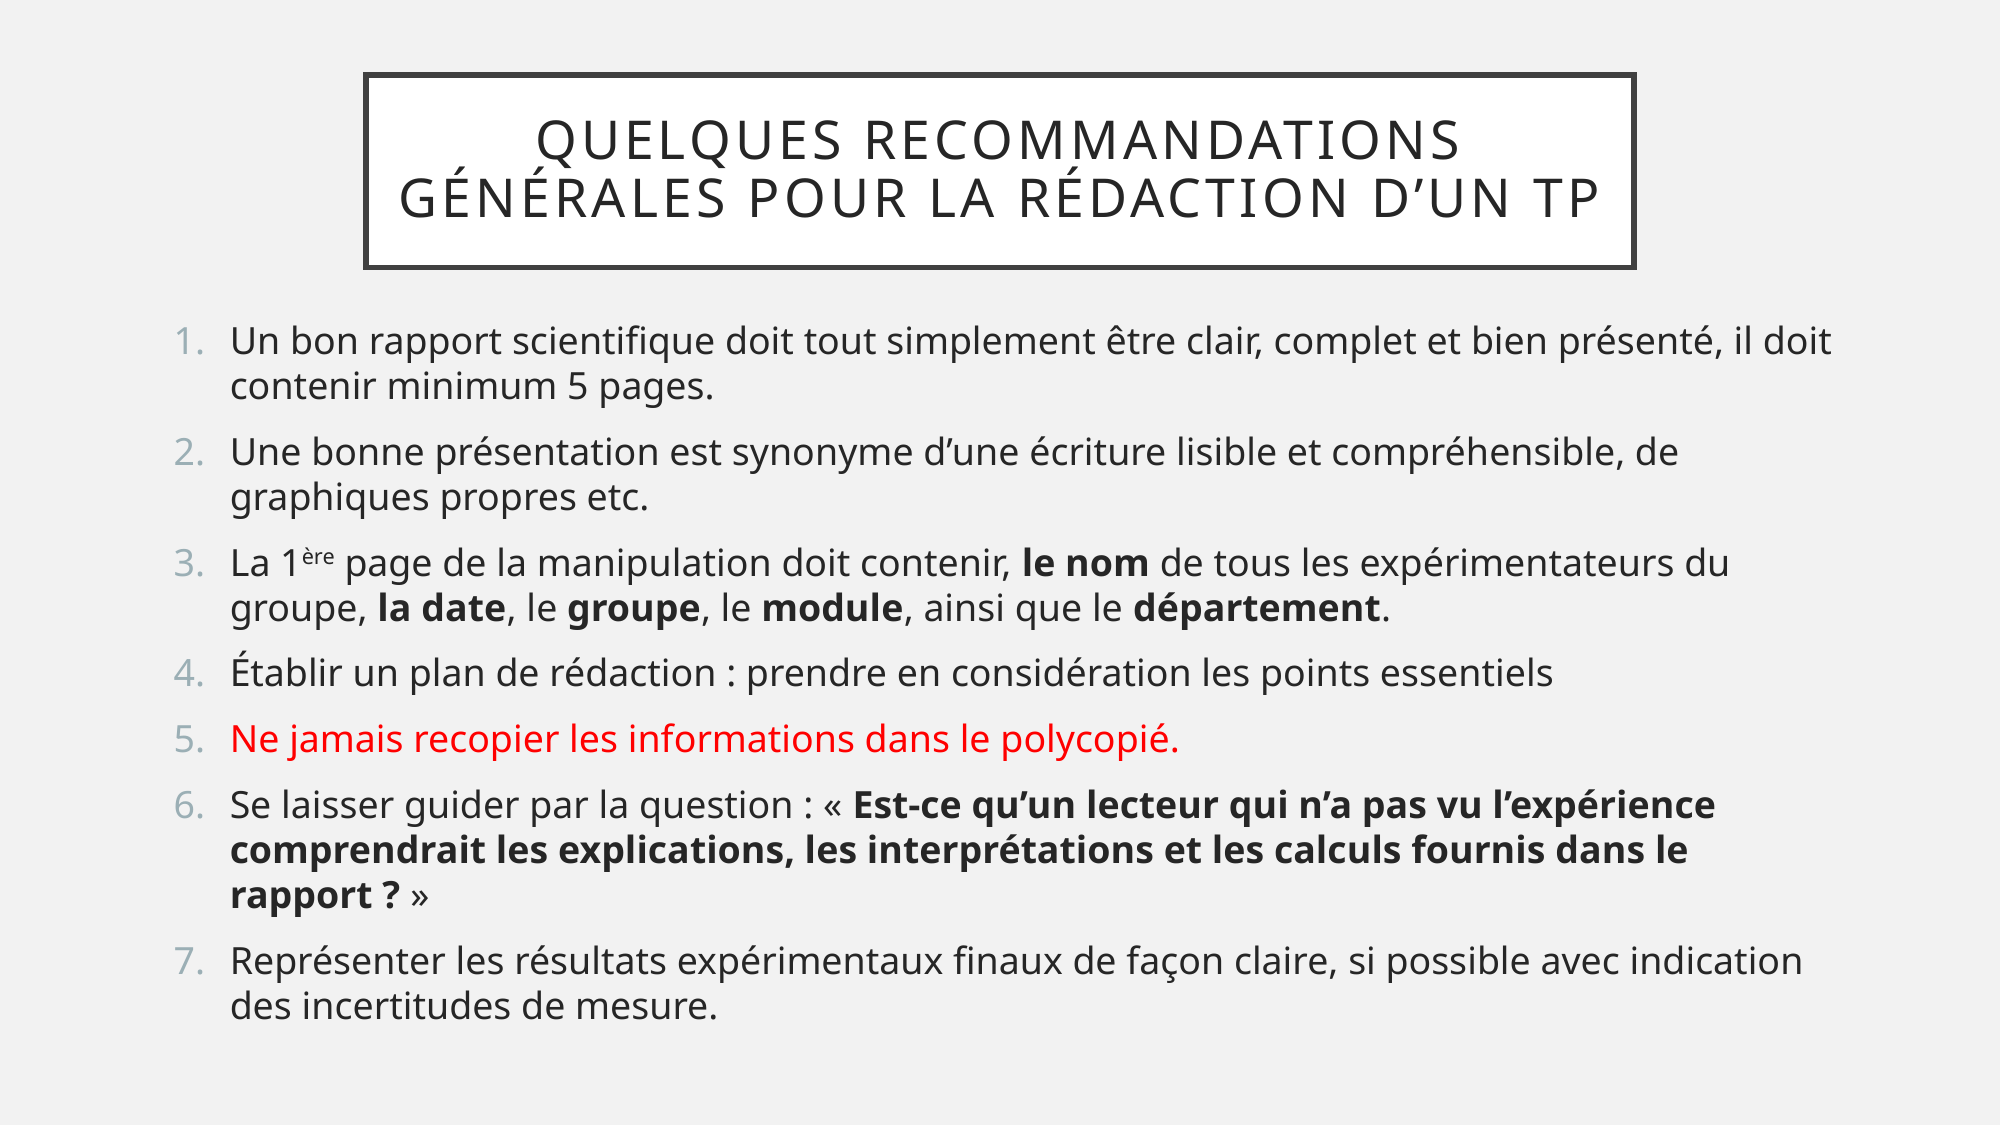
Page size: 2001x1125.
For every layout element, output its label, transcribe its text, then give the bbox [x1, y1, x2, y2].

title Quelques recommandations générales pour la rédaction d’un TP [363, 72, 1637, 270]
list Un bon rapport scientifique doit tout simplement être clair, complet et bien présenté, il doit contenir minimum 5 pages. Une bonne présentation est synonyme d’une écriture lisible et compréhensible, de graphiques propres etc. La 1ère page de la manipulation doit contenir, le nom de tous les expérimentateurs du groupe, la date, le groupe, le module, ainsi que le département. Établir un plan de rédaction : prendre en considération les points essentiels Ne jamais recopier les informations dans le polycopié. Se laisser guider par la question : « Est-ce qu’un lecteur qui n’a pas vu l’expérience comprendrait les explications, les interprétations et les calculs fournis dans le rapport ? » Représenter les résultats expérimentaux finaux de façon claire, si possible avec indication des incertitudes de mesure. [158, 309, 1858, 1046]
